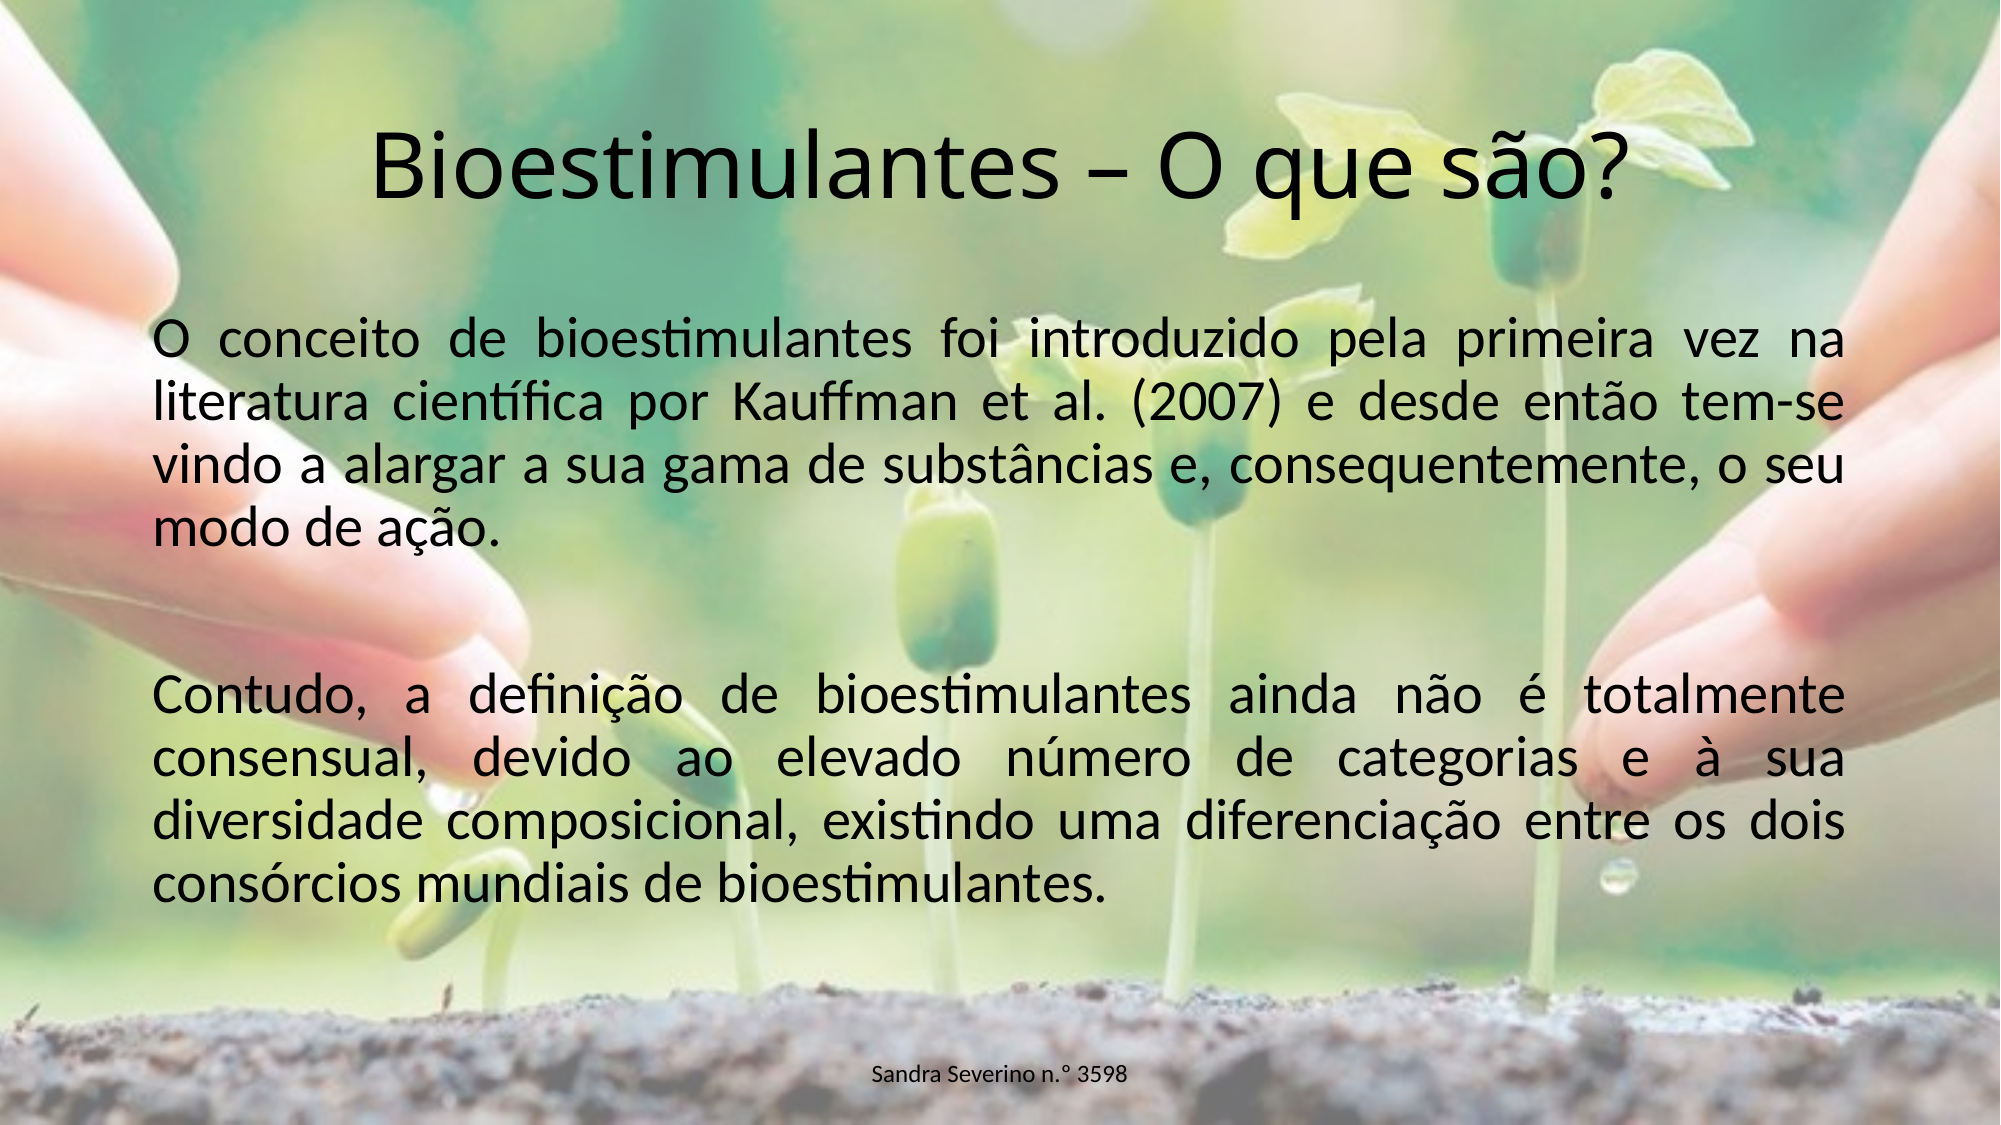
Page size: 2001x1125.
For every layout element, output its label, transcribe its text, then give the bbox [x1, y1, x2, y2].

footer Sandra Severino n.º 3598 [662, 1042, 1338, 1103]
title Bioestimulantes – O que são? [137, 59, 1863, 278]
list O conceito de bioestimulantes foi introduzido pela primeira vez na literatura científica por Kauffman et al. (2007) e desde então tem-se vindo a alargar a sua gama de substâncias e, consequentemente, o seu modo de ação. Contudo, a definição de bioestimulantes ainda não é totalmente consensual, devido ao elevado número de categorias e à sua diversidade composicional, existindo uma diferenciação entre os dois consórcios mundiais de bioestimulantes. [137, 299, 1863, 1014]
